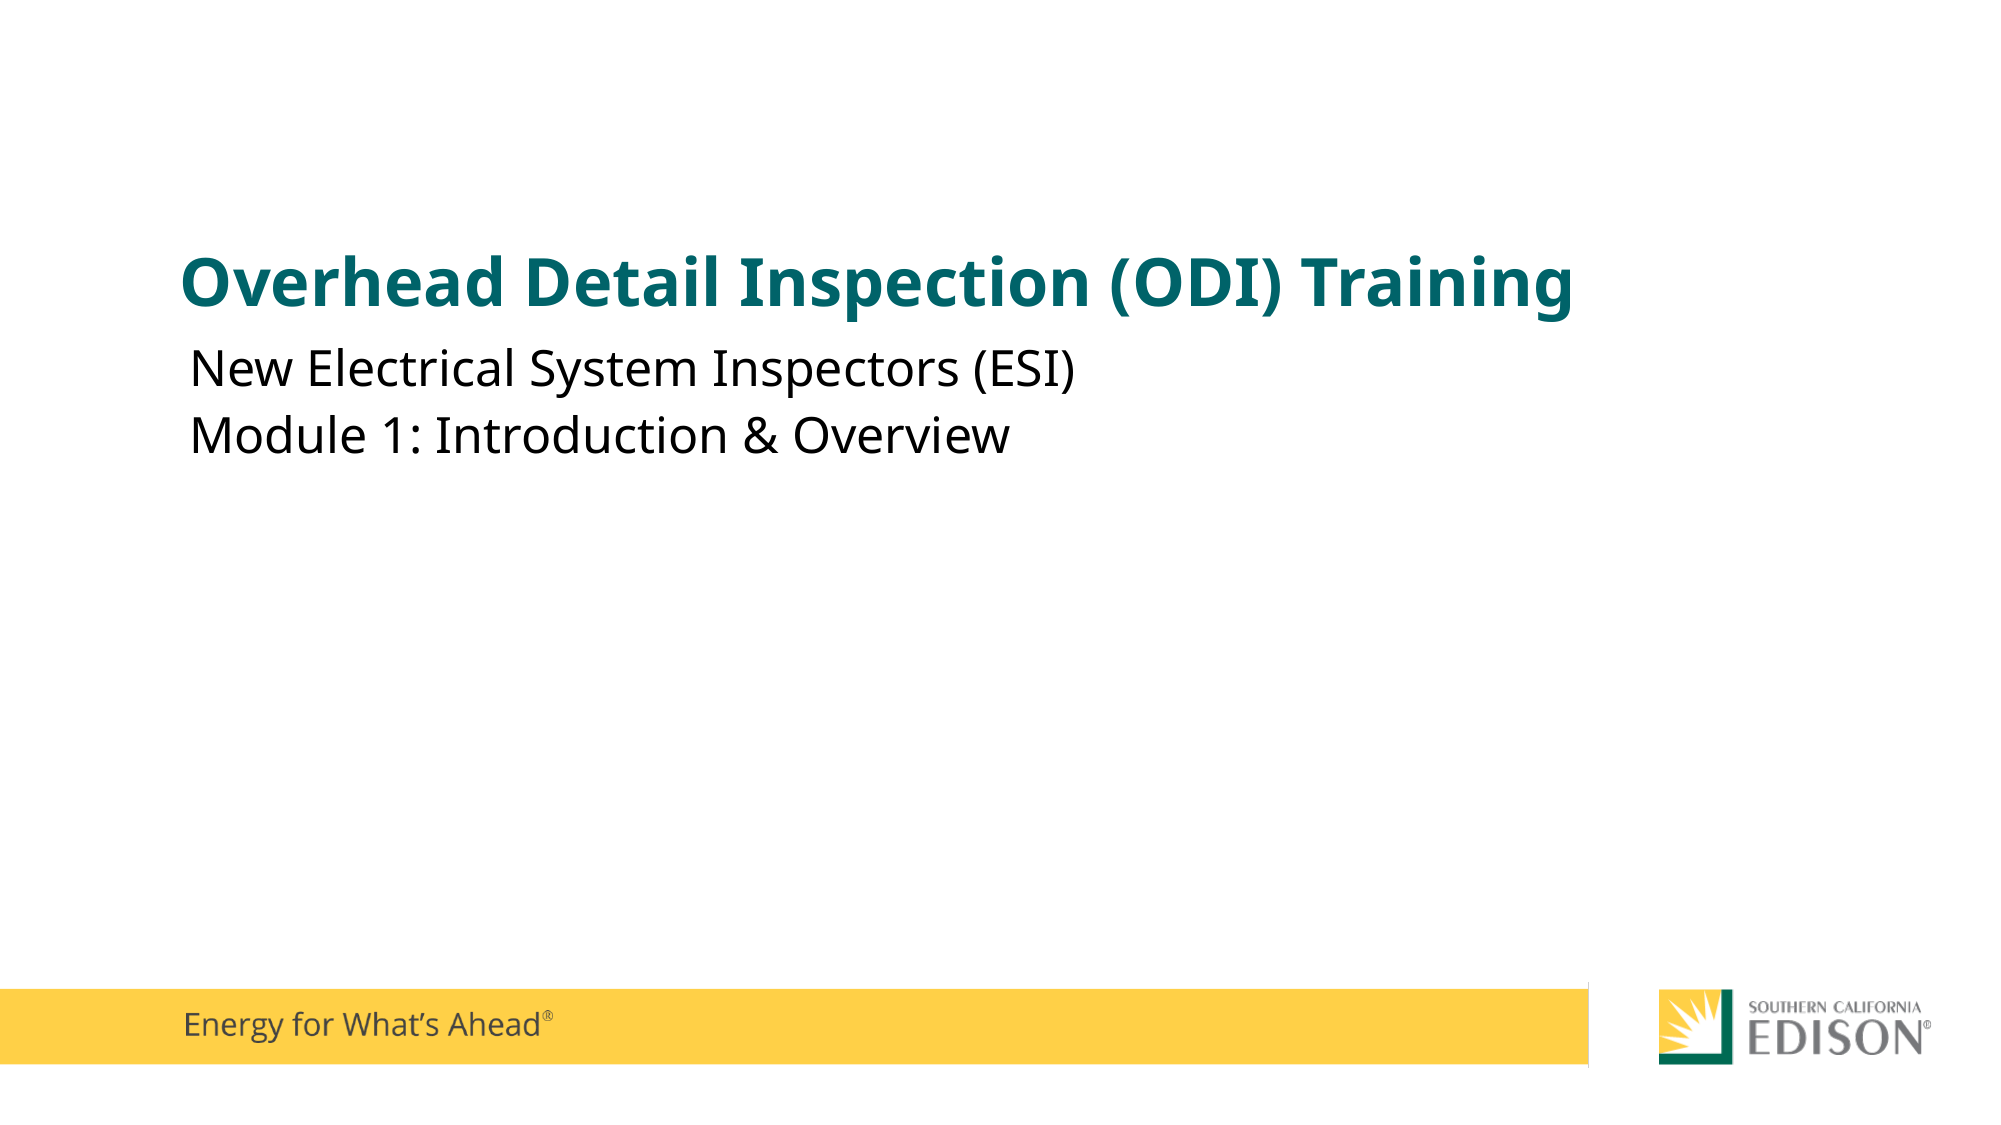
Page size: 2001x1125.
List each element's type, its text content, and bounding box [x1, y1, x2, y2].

picture [186, 1010, 553, 1043]
picture [1659, 989, 1932, 1065]
title Overhead Detail Inspection (ODI) Training [164, 110, 1890, 329]
subtitle New Electrical System Inspectors (ESI) Module 1: Introduction & Overview [174, 336, 1675, 513]
